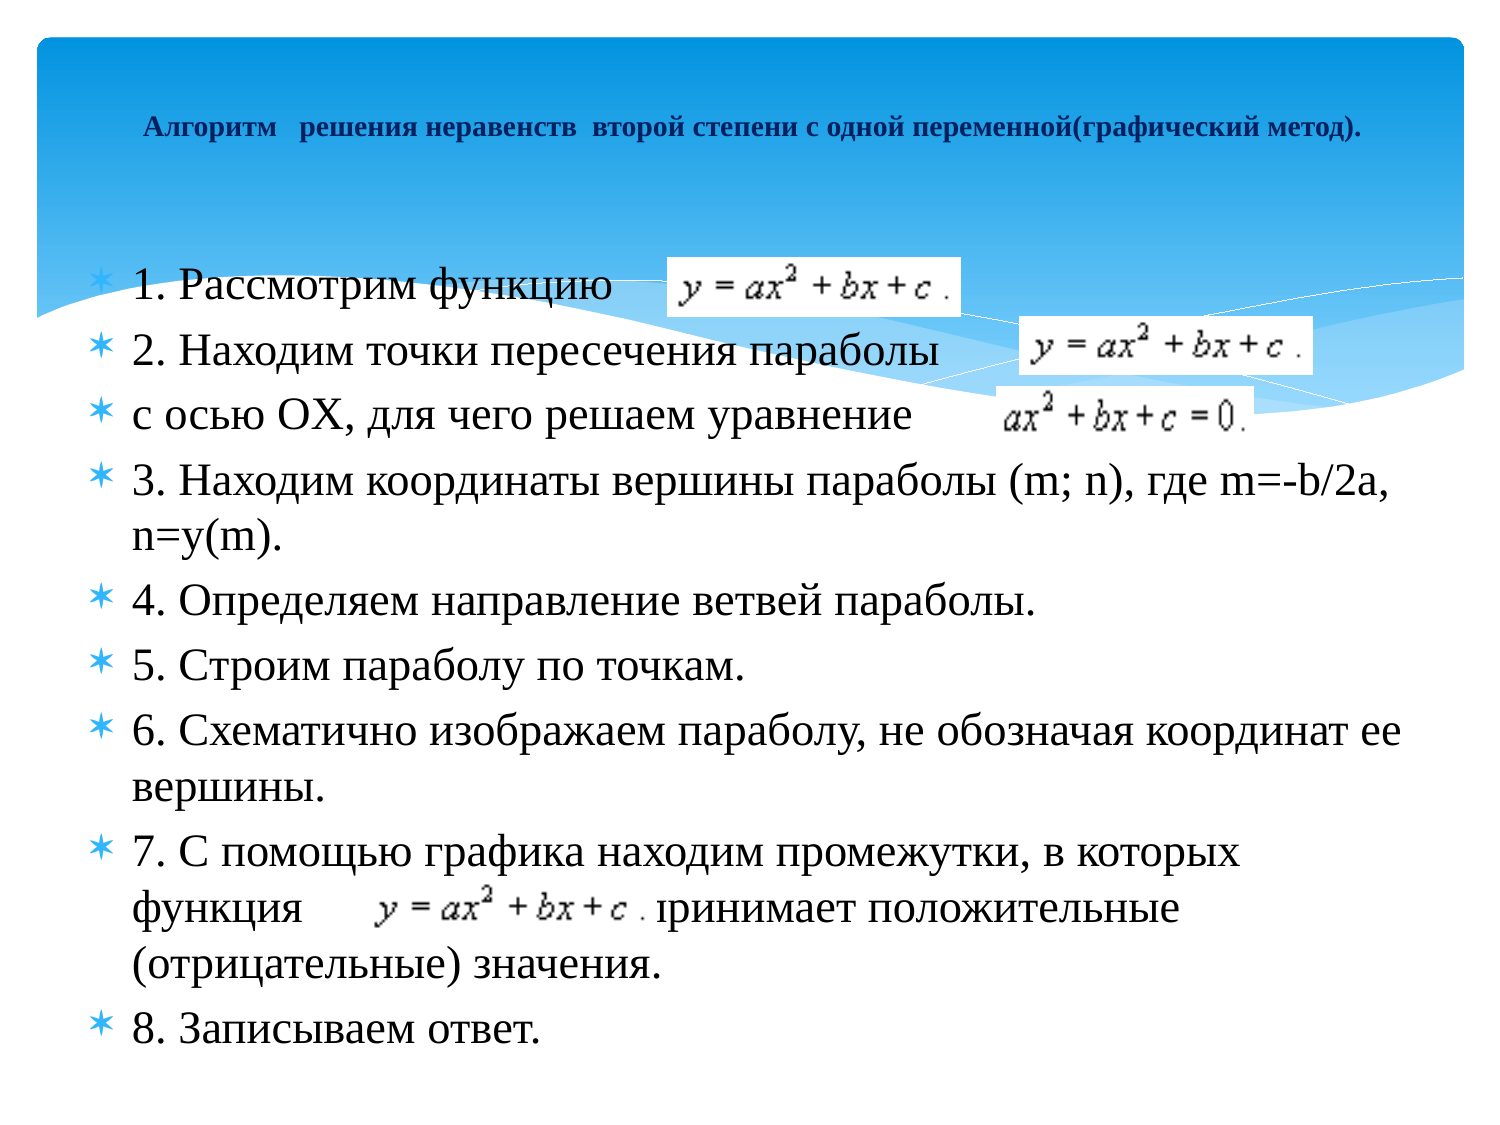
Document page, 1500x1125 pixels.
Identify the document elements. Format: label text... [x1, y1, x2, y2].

title Алгоритм решения неравенств второй степени с одной переменной(графический метод). [75, 45, 1425, 188]
picture [667, 257, 962, 317]
picture [1019, 316, 1313, 376]
picture [995, 386, 1255, 446]
picture [363, 878, 657, 938]
list 1. Рассмотрим функцию 2. Находим точки пересечения параболы с осью OX, для чего решаем уравнение 3. Находим координаты вершины параболы (m; n), где m=-b/2a, n=y(m). 4. Определяем направление ветвей параболы. 5. Строим параболу по точкам. 6. Схематично изображаем параболу, не обозначая координат ее вершины. 7. С помощью графика находим промежутки, в которых функция принимает положительные (отрицательные) значения. 8. Записываем ответ. [75, 246, 1425, 1064]
